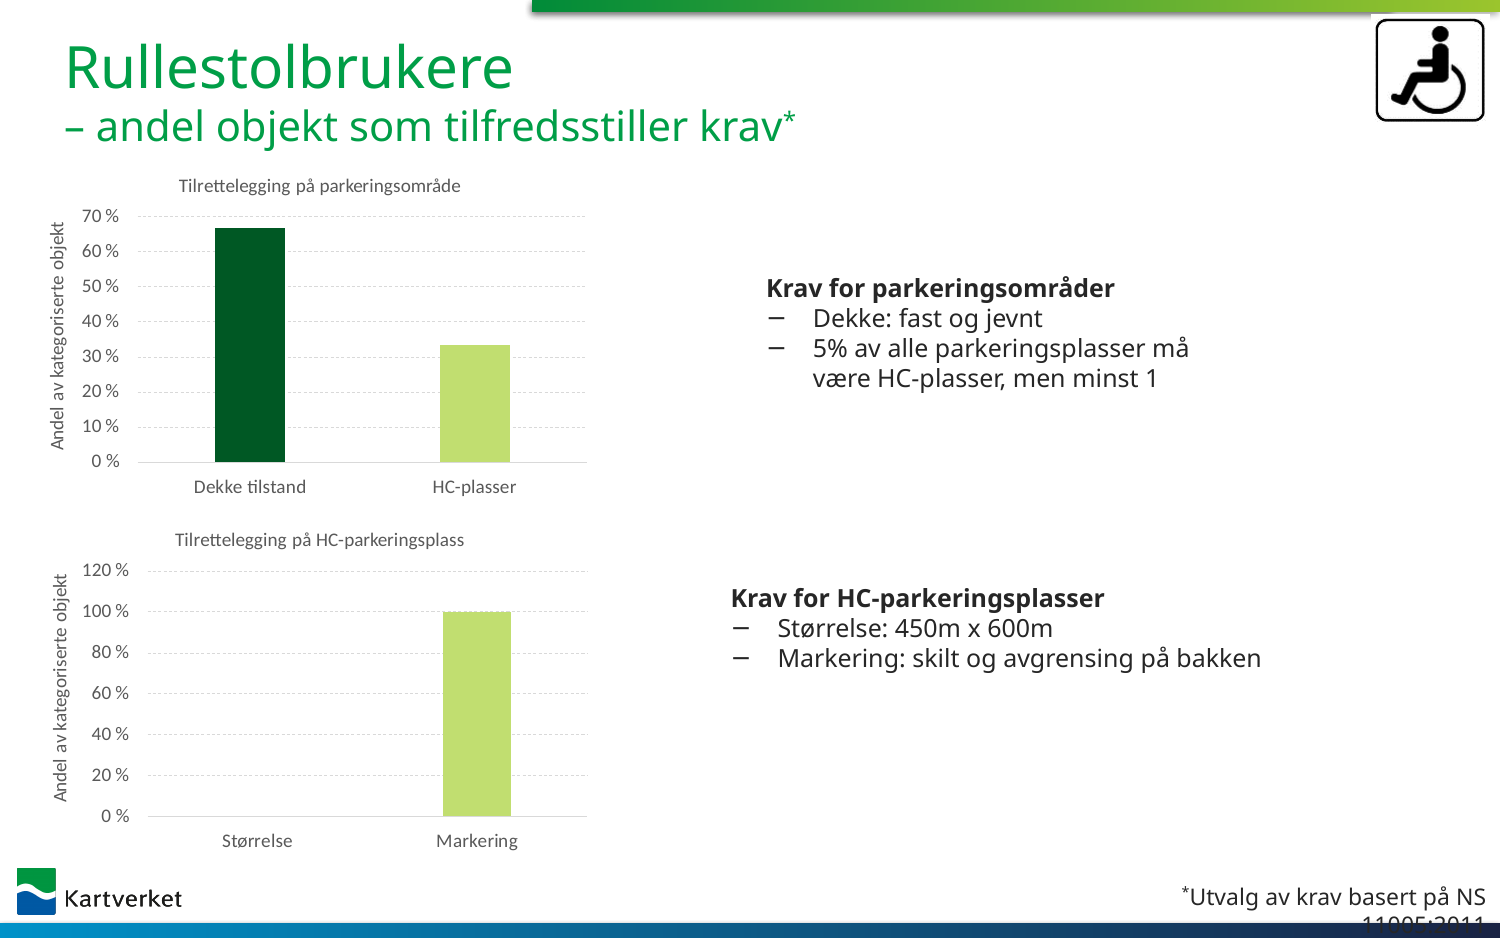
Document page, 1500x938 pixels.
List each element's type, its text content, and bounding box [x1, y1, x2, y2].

picture [1371, 13, 1491, 127]
text_box Krav for HC-parkeringsplasser Størrelse: 450m x 600m Markering: skilt og avgrensing på bakken [715, 574, 1278, 680]
picture [41, 520, 598, 859]
picture [41, 166, 598, 505]
text_box Krav for parkeringsområder Dekke: fast og jevnt 5% av alle parkeringsplasser må være HC-plasser, men minst 1 [751, 264, 1232, 400]
text_box Rullestolbrukere – andel objekt som tilfredsstiller krav* [49, 23, 1431, 158]
text_box *Utvalg av krav basert på NS 11005:2011 [1068, 873, 1500, 938]
